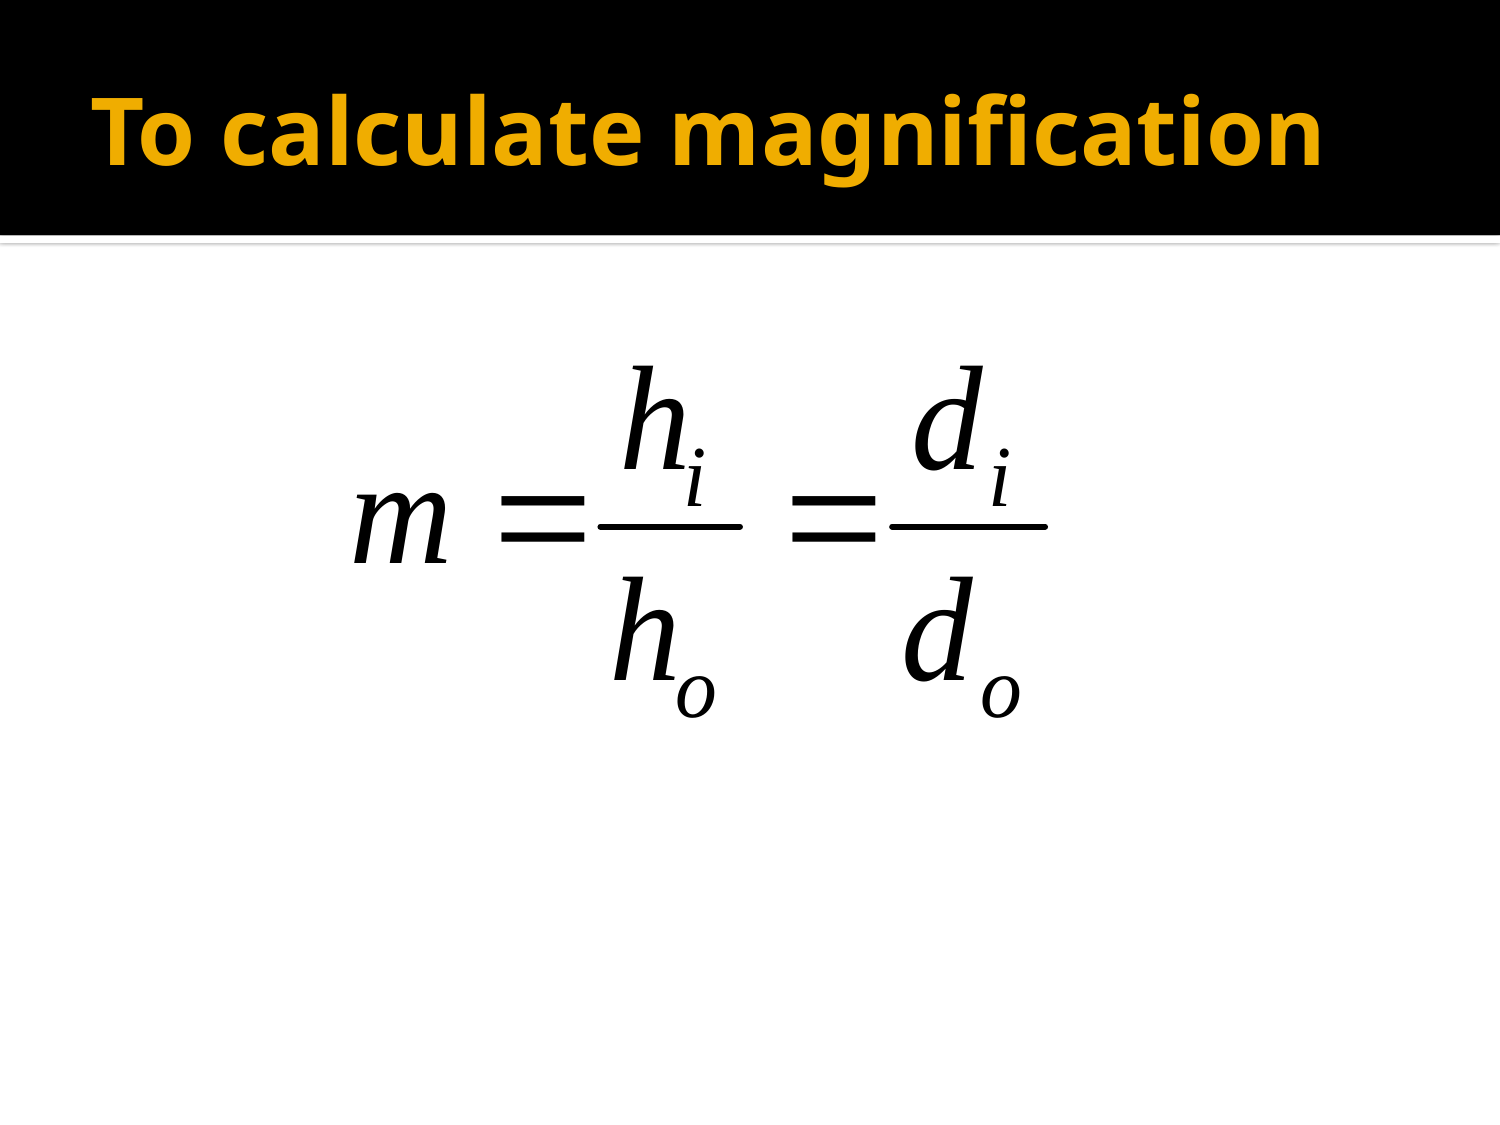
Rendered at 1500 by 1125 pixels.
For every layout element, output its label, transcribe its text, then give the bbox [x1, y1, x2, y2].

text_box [328, 328, 1081, 750]
title To calculate magnification [75, 25, 1425, 231]
